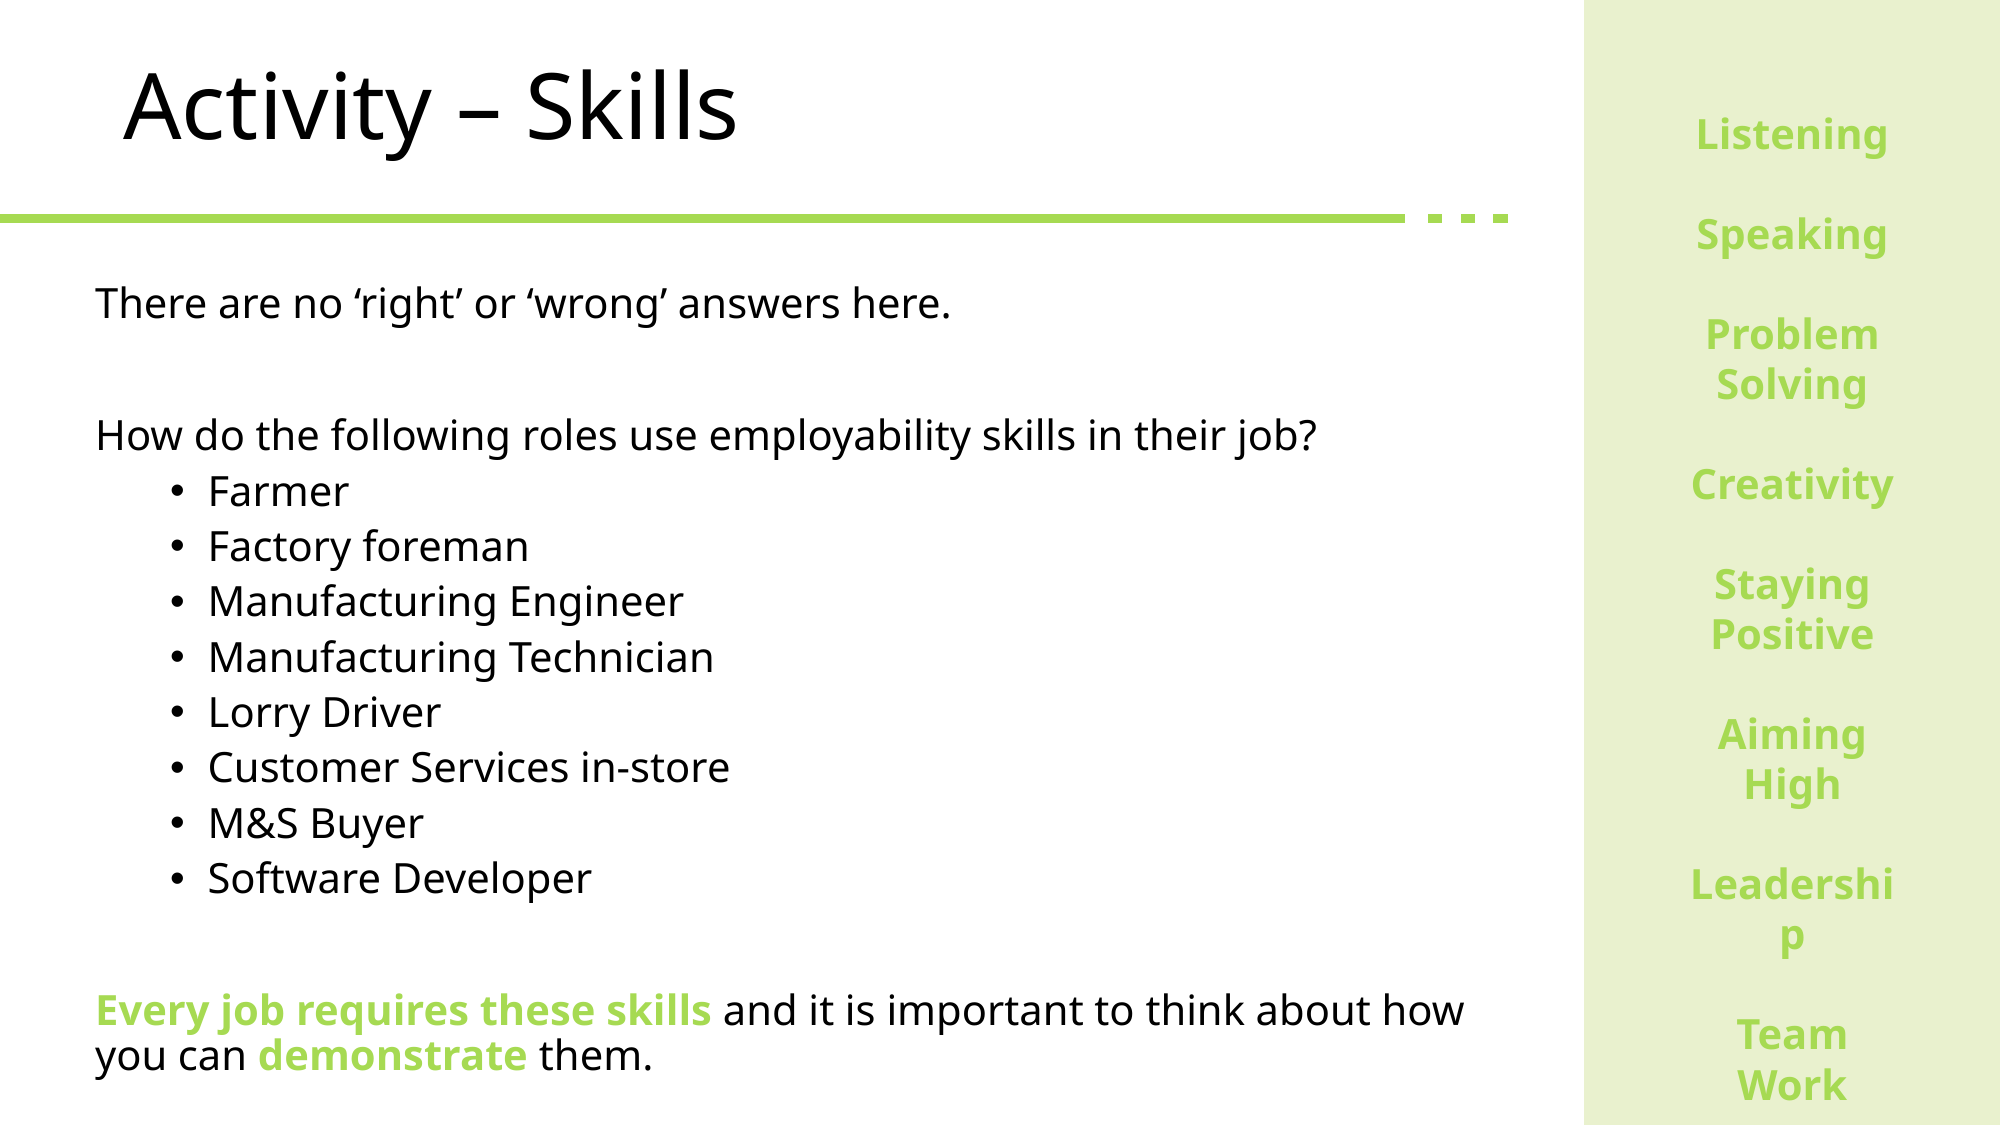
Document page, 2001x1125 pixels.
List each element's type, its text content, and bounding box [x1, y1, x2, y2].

text_box [1584, 0, 2000, 1125]
text_box [0, 214, 1405, 223]
text_box [1461, 214, 1475, 223]
title Activity – Skills [108, 41, 1584, 177]
text_box [1428, 214, 1442, 223]
text_box [1493, 214, 1508, 223]
text_box Listening Speaking Problem Solving Creativity Staying Positive Aiming High Leadership Team Work [1665, 100, 1920, 1116]
list There are no ‘right’ or ‘wrong’ answers here. How do the following roles use employability skills in their job? Farmer Factory foreman Manufacturing Engineer Manufacturing Technician Lorry Driver Customer Services in-store M&S Buyer Software Developer Every job requires these skills and it is important to think about how you can demonstrate them. [80, 275, 1486, 926]
